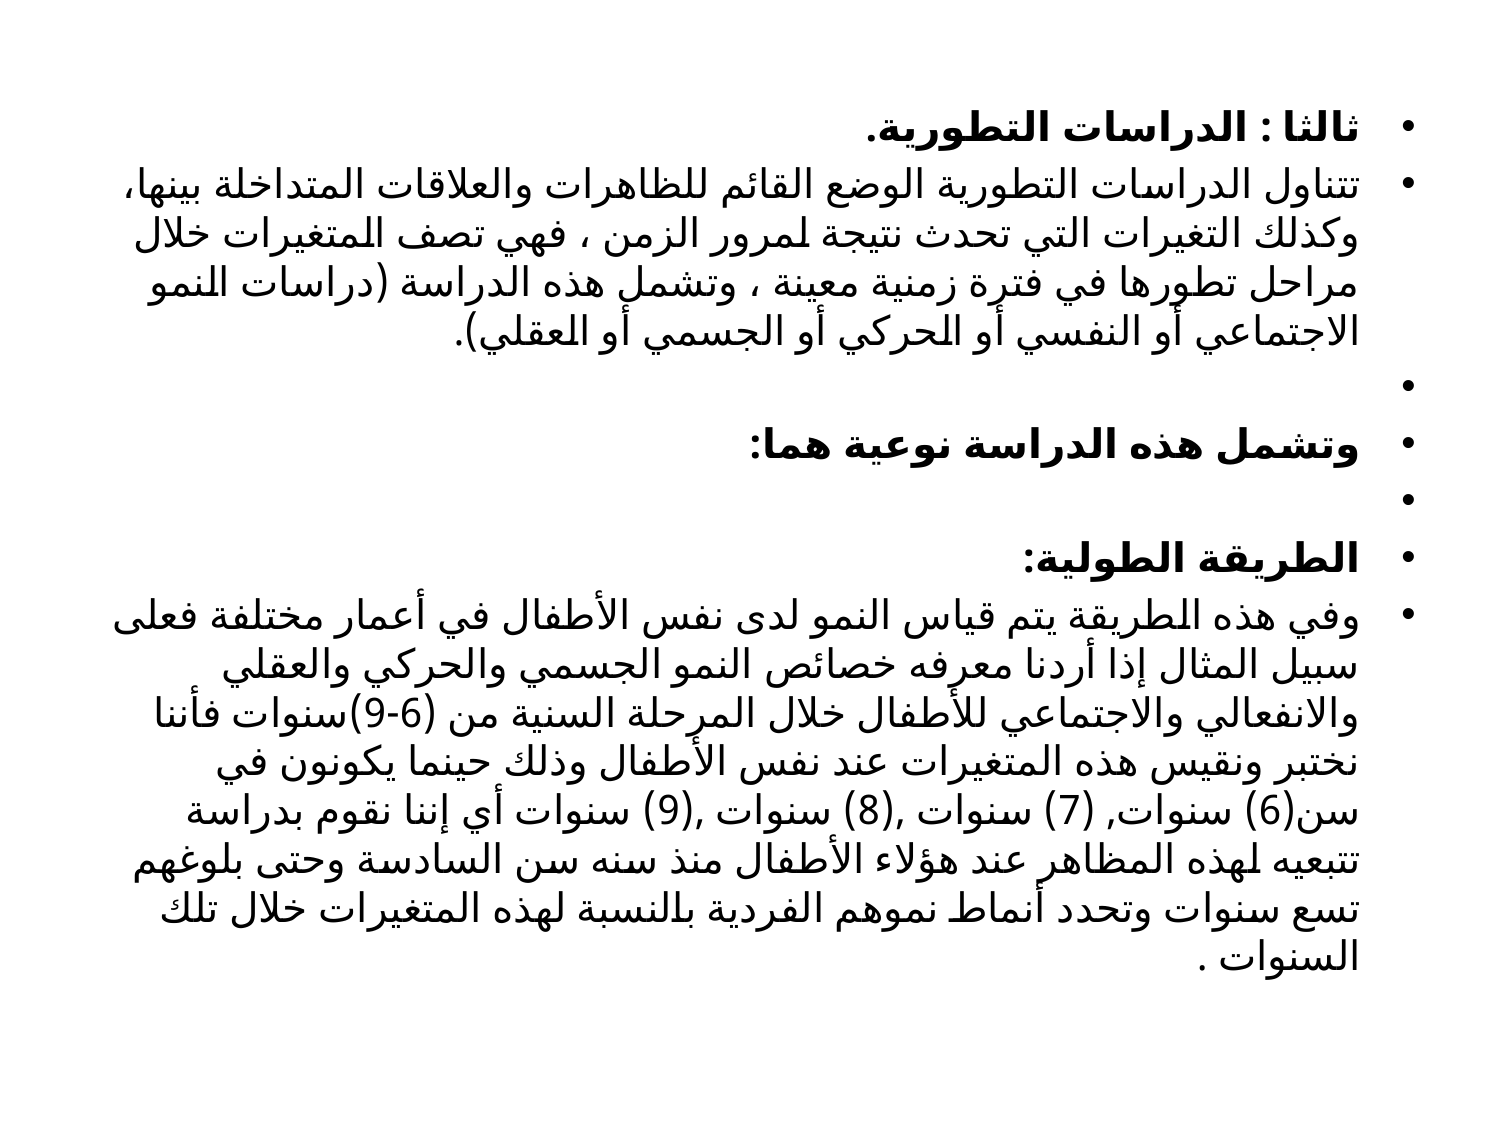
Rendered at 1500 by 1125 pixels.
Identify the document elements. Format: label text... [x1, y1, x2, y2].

list ثالثا : الدراسات التطورية. تتناول الدراسات التطورية الوضع القائم للظاهرات والعلاقات المتداخلة بينها، وكذلك التغيرات التي تحدث نتيجة لمرور الزمن ، فهي تصف المتغيرات خلال مراحل تطورها في فترة زمنية معينة ، وتشمل هذه الدراسة (دراسات النمو الاجتماعي أو النفسي أو الحركي أو الجسمي أو العقلي). وتشمل هذه الدراسة نوعية هما: الطريقة الطولية: وفي هذه الطريقة يتم قياس النمو لدى نفس الأطفال في أعمار مختلفة فعلى سبيل المثال إذا أردنا معرفه خصائص النمو الجسمي والحركي والعقلي والانفعالي والاجتماعي للأطفال خلال المرحلة السنية من (6-9)سنوات فأننا نختبر ونقيس هذه المتغيرات عند نفس الأطفال وذلك حينما يكونون في سن(6) سنوات, (7) سنوات ,(8) سنوات ,(9) سنوات أي إننا نقوم بدراسة تتبعيه لهذه المظاهر عند هؤلاء الأطفال منذ سنه سن السادسة وحتى بلوغهم تسع سنوات وتحدد أنماط نموهم الفردية بالنسبة لهذه المتغيرات خلال تلك السنوات . [75, 93, 1425, 1005]
